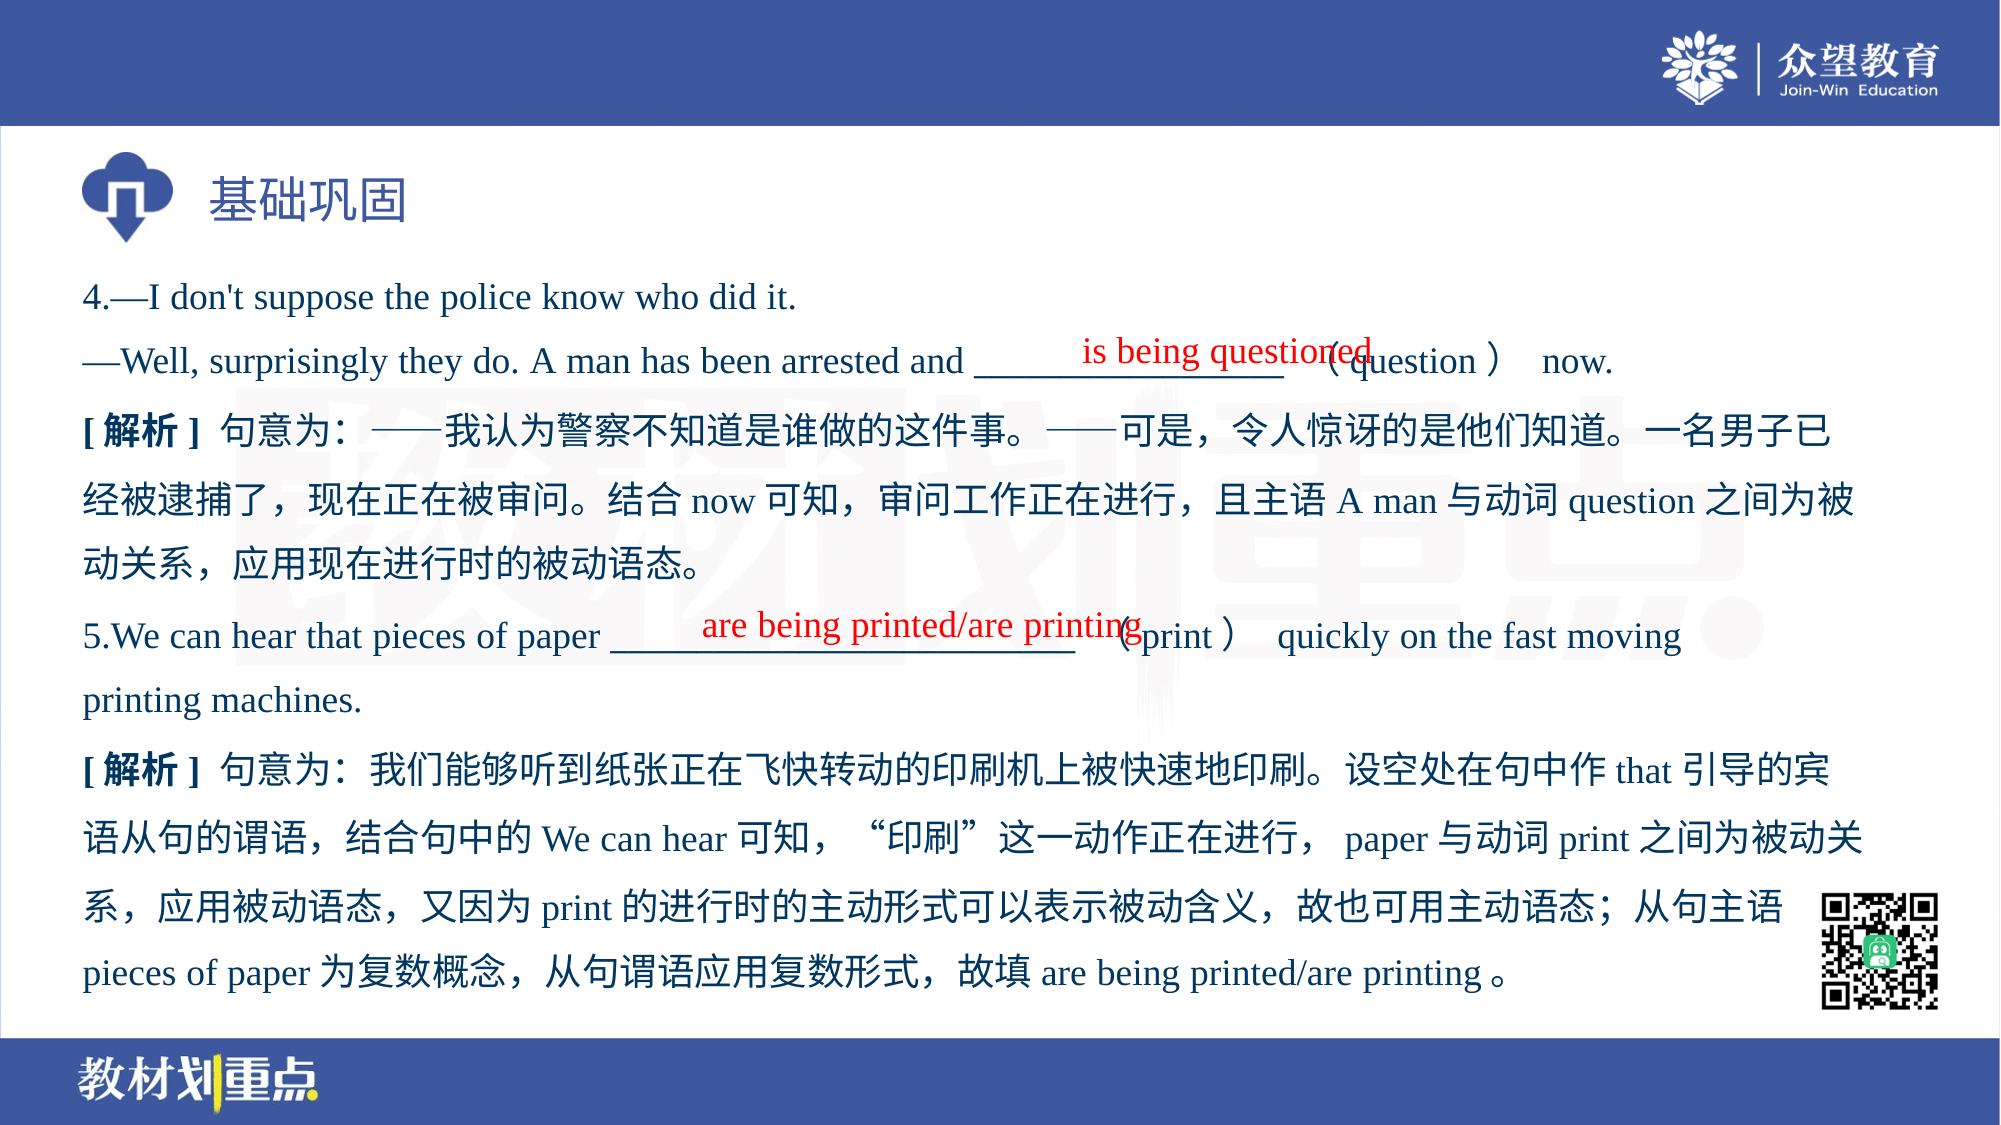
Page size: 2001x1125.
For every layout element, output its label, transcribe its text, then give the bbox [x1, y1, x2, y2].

text_box is being questioned [1059, 306, 1396, 364]
text_box [解析] 句意为：我们能够听到纸张正在飞快转动的印刷机上被快速地印刷。设空处在句中作that引导的宾 语从句的谓语，结合句中的We can hear可知，“印刷”这一动作正在进行，paper与动词print之间为被动关 系，应用被动语态，又因为print的进行时的主动形式可以表示被动含义，故也可用主动语态；从句主语 pieces of paper为复数概念，从句谓语应用复数形式，故填are being printed/are printing。 [82, 721, 1817, 986]
picture [0, 0, 2000, 1125]
text_box 4.—I don't suppose the police know who did it. —Well, surprisingly they do. A man has been arrested and __________________ （question） now. [82, 247, 1817, 375]
text_box are being printed/are printing [675, 579, 1170, 638]
text_box 5.We can hear that pieces of paper ___________________________ （print） quickly on the fast moving printing machines. [82, 586, 1817, 714]
text_box [解析] 句意为：——我认为警察不知道是谁做的这件事。——可是，令人惊讶的是他们知道。一名男子已 经被逮捕了，现在正在被审问。结合now可知，审问工作正在进行，且主语A man与动词question之间为被 动关系，应用现在进行时的被动语态。 [82, 383, 1817, 579]
